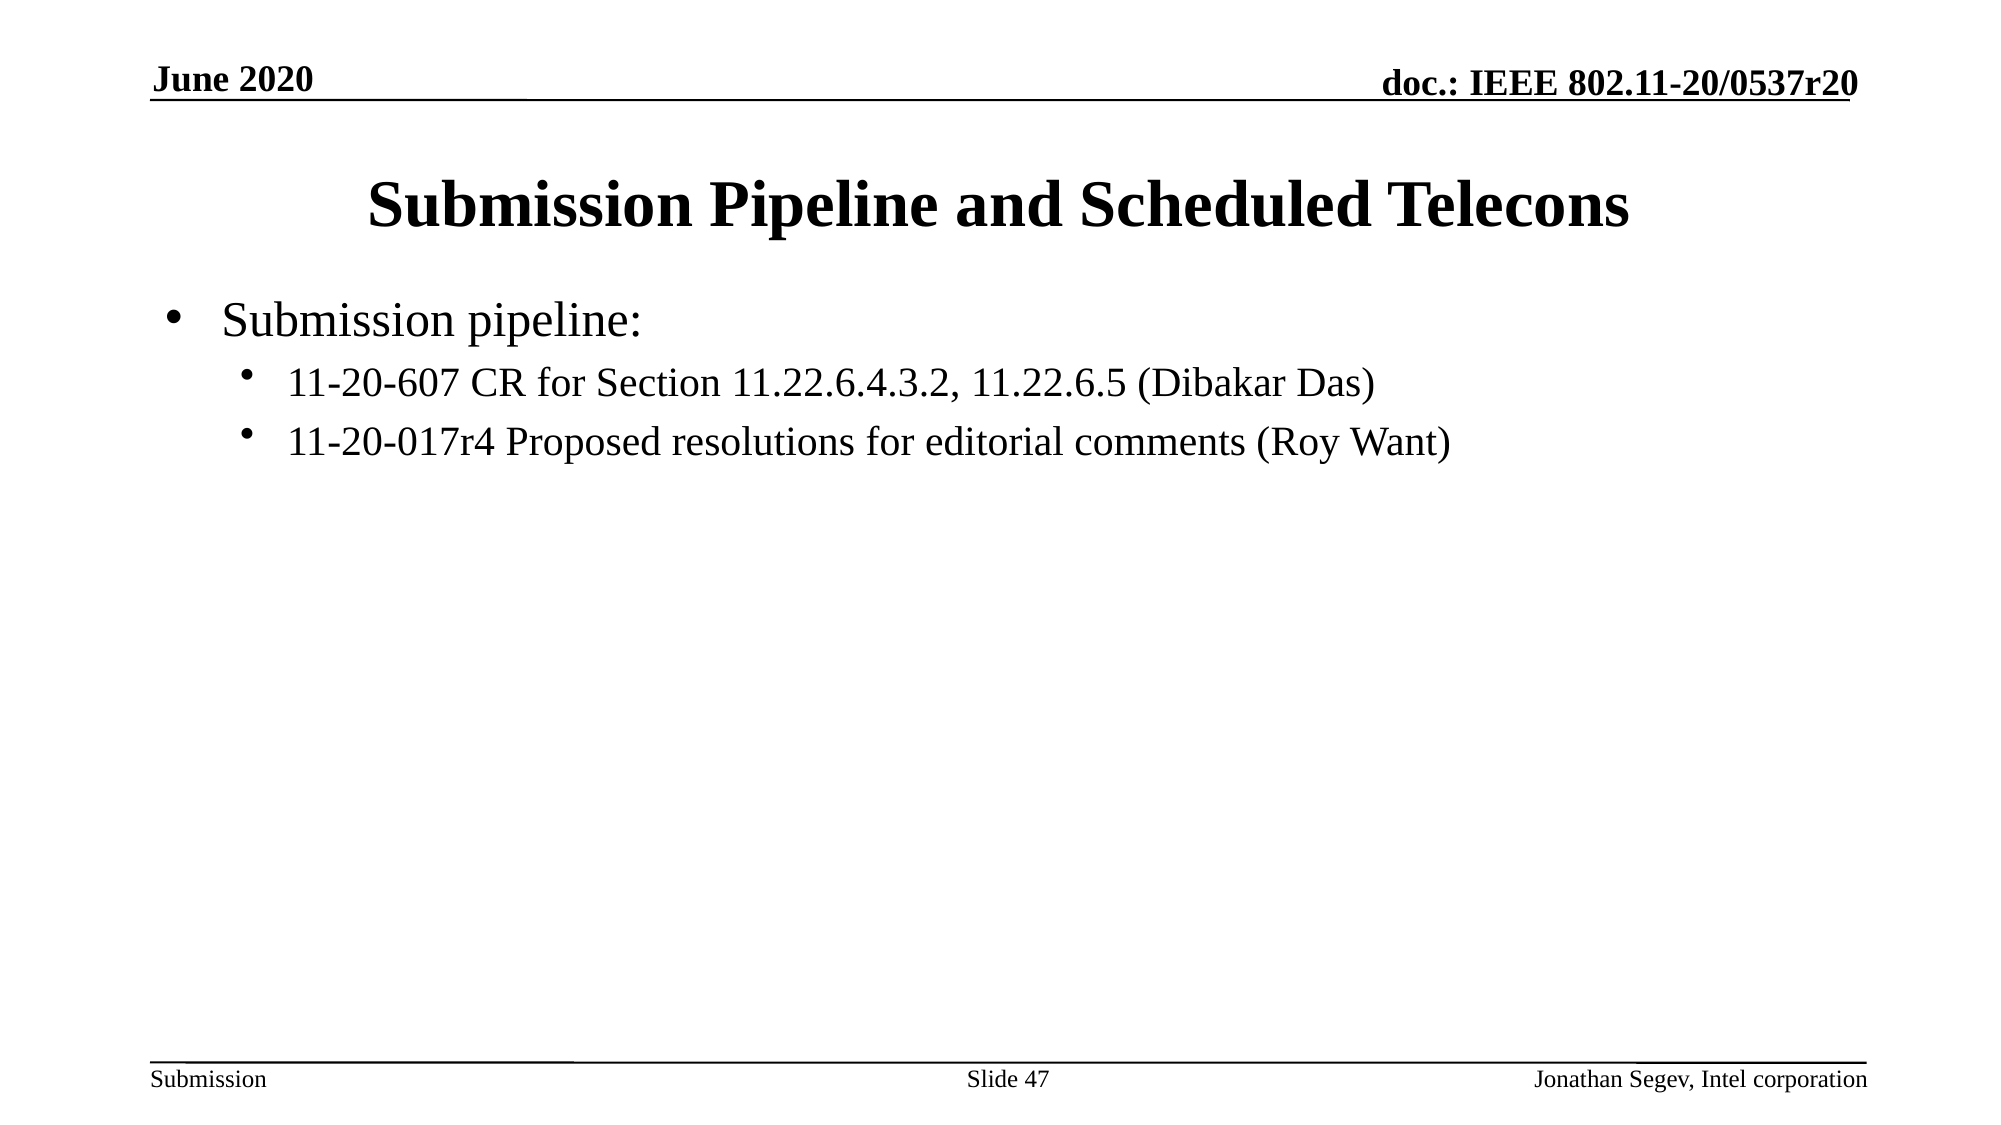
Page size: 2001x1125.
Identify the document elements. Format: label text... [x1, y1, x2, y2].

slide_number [152, 54, 563, 100]
footer Jonathan Segev, Intel corporation [1171, 1061, 1869, 1093]
slide_number Slide 47 [950, 1061, 1067, 1123]
title Submission Pipeline and Scheduled Telecons [149, 112, 1850, 278]
list Submission pipeline: 11-20-607 CR for Section 11.22.6.4.3.2, 11.22.6.5 (Dibakar Das) 11-20-017r4 Proposed resolutions for editorial comments (Roy Want) [149, 278, 1850, 670]
